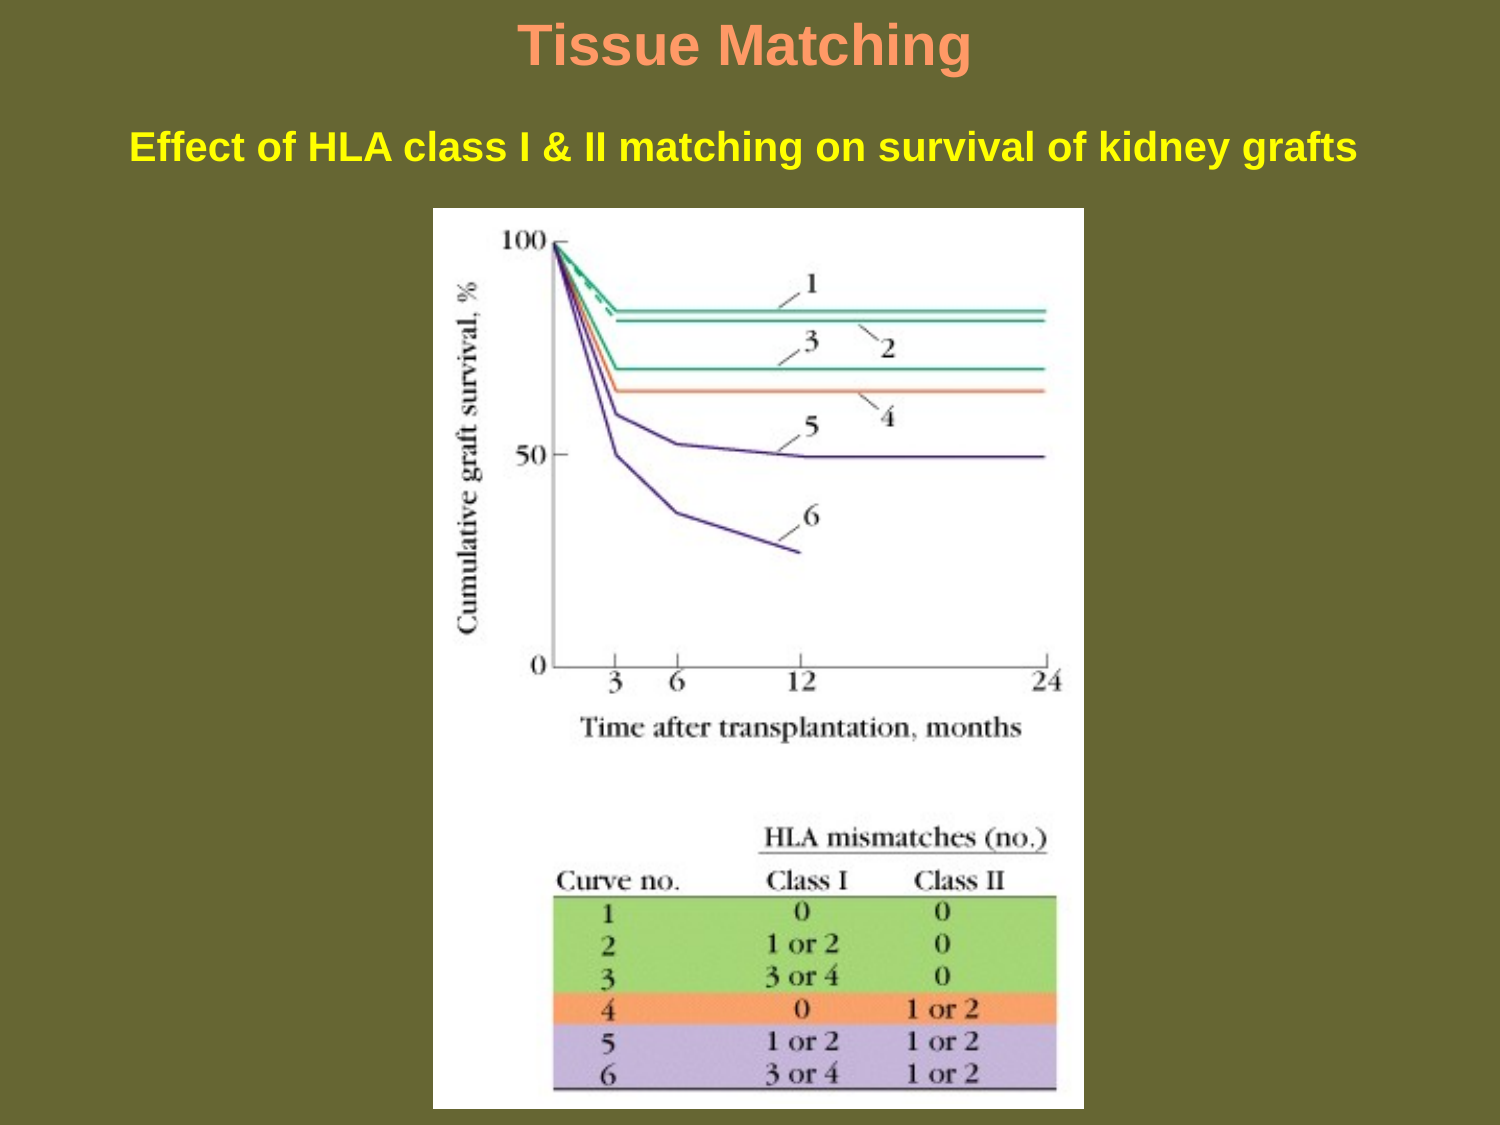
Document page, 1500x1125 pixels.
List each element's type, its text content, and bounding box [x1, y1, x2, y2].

text_box Effect of HLA class I & II matching on survival of kidney grafts [24, 112, 1463, 178]
picture [437, 212, 1080, 1105]
text_box Tissue Matching [503, 0, 989, 85]
